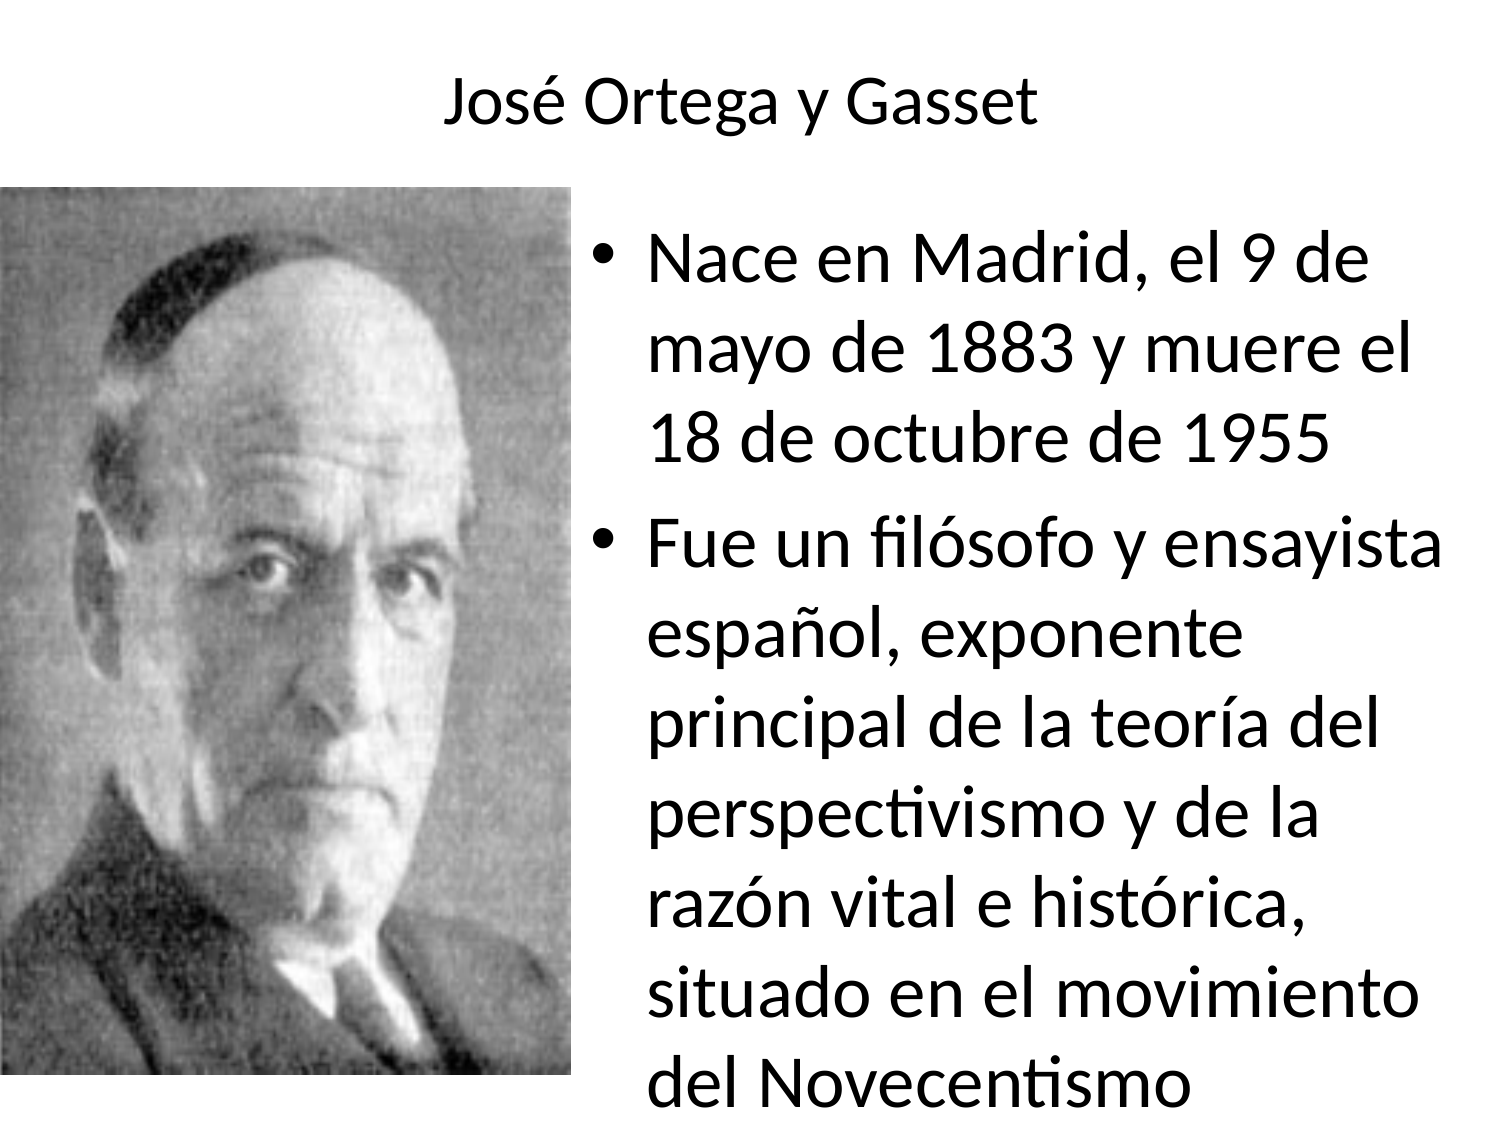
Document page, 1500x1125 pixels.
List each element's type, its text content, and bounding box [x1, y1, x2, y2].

list Nace en Madrid, el 9 de mayo de 1883 y muere el 18 de octubre de 1955 Fue un filósofo y ensayista español, exponente principal de la teoría del perspectivismo y de la razón vital e histórica, situado en el movimiento del Novecentismo [576, 200, 1500, 1063]
title José Ortega y Gasset [75, 45, 1425, 200]
picture [0, 187, 571, 1076]
